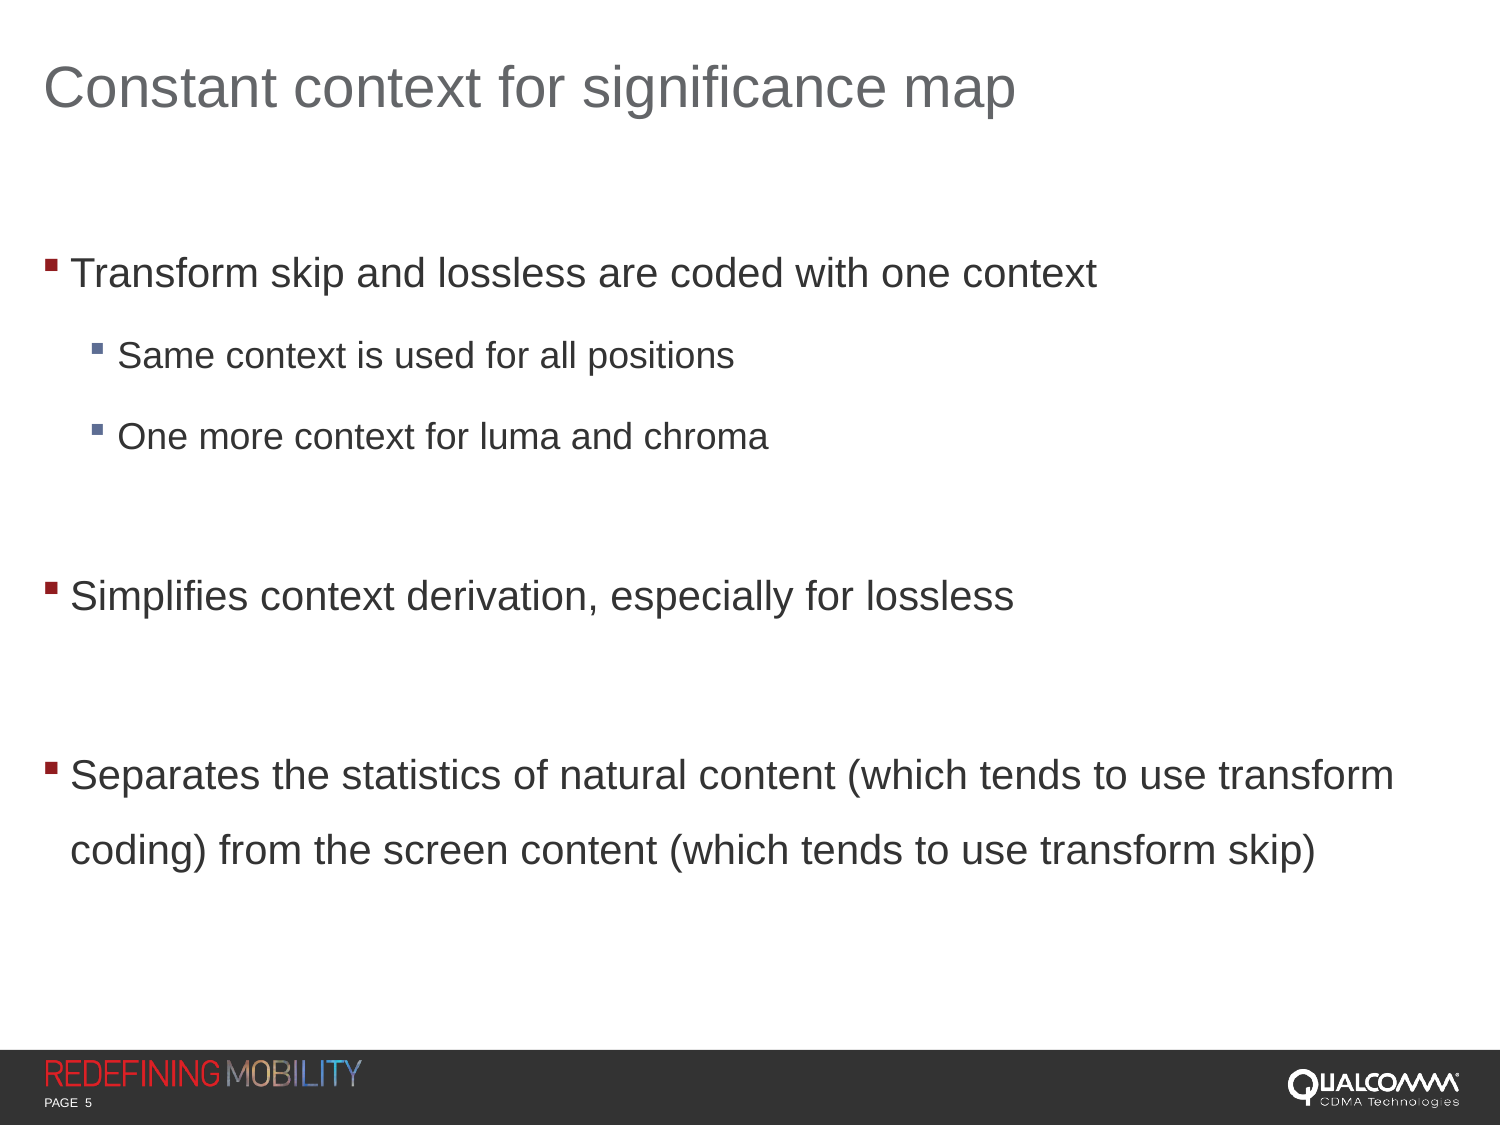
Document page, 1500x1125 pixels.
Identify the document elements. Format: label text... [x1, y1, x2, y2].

picture [30, 1048, 372, 1099]
title Constant context for significance map [28, 44, 1462, 138]
picture [1278, 1058, 1478, 1114]
list Transform skip and lossless are coded with one context Same context is used for all positions One more context for luma and chroma Simplifies context derivation, especially for lossless Separates the statistics of natural content (which tends to use transform coding) from the screen content (which tends to use transform skip) [26, 148, 1457, 1021]
